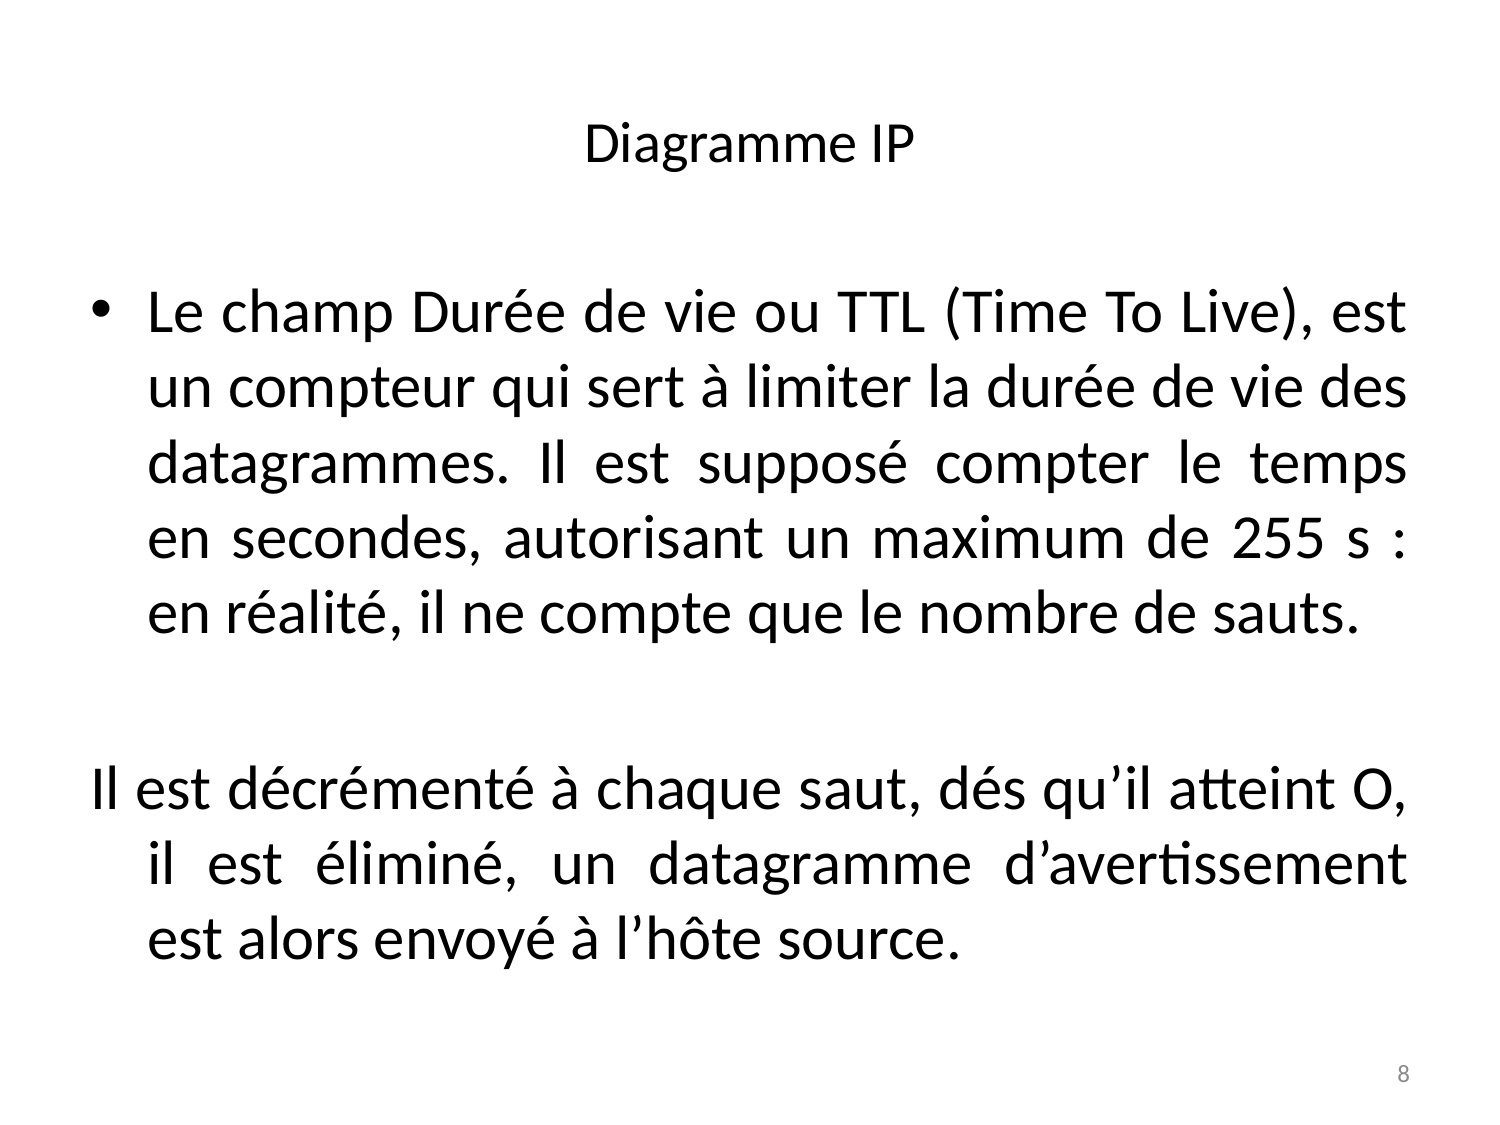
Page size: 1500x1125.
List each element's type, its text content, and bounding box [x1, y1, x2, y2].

title Diagramme IP [75, 45, 1425, 233]
slide_number 8 [1074, 1042, 1425, 1103]
list Le champ Durée de vie ou TTL (Time To Live), est un compteur qui sert à limiter la durée de vie des datagrammes. Il est supposé compter le temps en secondes, autorisant un maximum de 255 s : en réalité, il ne compte que le nombre de sauts. Il est décrémenté à chaque saut, dés qu’il atteint O, il est éliminé, un datagramme d’avertissement est alors envoyé à l’hôte source. [75, 262, 1425, 1005]
